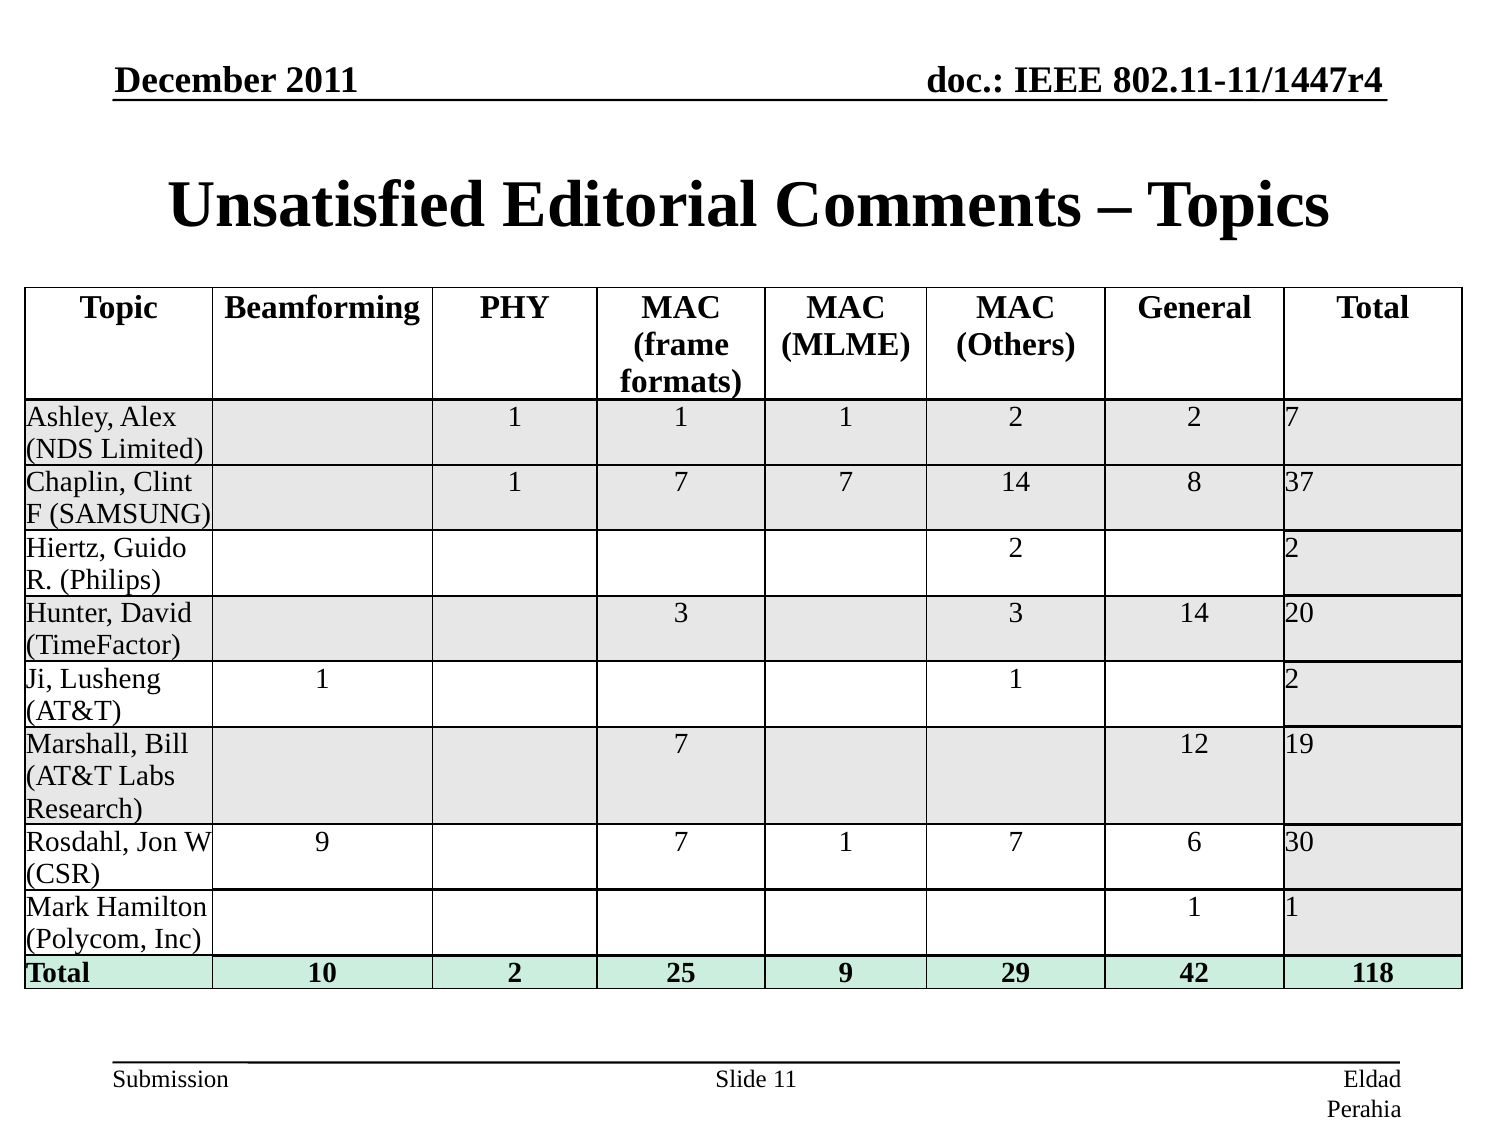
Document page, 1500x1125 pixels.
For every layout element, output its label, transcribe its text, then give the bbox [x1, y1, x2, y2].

table_cell [927, 891, 1104, 954]
table_cell 7 [598, 825, 764, 888]
table_cell [766, 891, 926, 954]
table_cell [213, 891, 432, 954]
table_cell 7 [1285, 401, 1461, 464]
table_cell 30 [1285, 826, 1461, 888]
table_cell 1 [927, 662, 1104, 726]
table_cell [213, 466, 432, 529]
table_cell 2 [1285, 663, 1461, 725]
table_cell 3 [598, 597, 764, 660]
table_cell [766, 597, 926, 660]
table_cell Hunter, David (TimeFactor) [26, 597, 212, 660]
table_cell 9 [766, 957, 926, 988]
table_cell Rosdahl, Jon W (CSR) [26, 825, 212, 889]
table_cell 29 [927, 957, 1104, 988]
table_cell [433, 597, 596, 660]
table_cell 20 [1285, 597, 1461, 660]
table_cell 7 [927, 825, 1104, 888]
table_cell [598, 531, 764, 595]
table_cell 7 [766, 466, 926, 529]
table_cell 14 [1106, 597, 1283, 660]
table_cell 1 [433, 466, 596, 529]
table_cell [213, 531, 432, 595]
table_cell 37 [1285, 466, 1461, 529]
table_header General [1106, 288, 1283, 398]
table_cell 7 [598, 728, 764, 823]
table_cell 14 [927, 466, 1104, 529]
table_cell Ashley, Alex (NDS Limited) [26, 401, 212, 464]
table_cell [433, 531, 596, 595]
table_cell 118 [1285, 957, 1461, 988]
table_header Topic [26, 288, 212, 398]
table_cell 9 [213, 825, 432, 888]
table_cell 3 [927, 597, 1104, 660]
title Unsatisfied Editorial Comments – Topics [112, 112, 1388, 287]
table_cell Chaplin, Clint F (SAMSUNG) [26, 466, 212, 529]
table_header PHY [433, 288, 596, 398]
table_cell 2 [927, 401, 1104, 464]
table_cell [766, 662, 926, 726]
table_cell 2 [927, 531, 1104, 595]
table_cell Total [26, 956, 212, 988]
table_cell [213, 597, 432, 660]
table_cell 8 [1106, 466, 1283, 529]
table_cell 7 [598, 466, 764, 529]
table_cell 10 [213, 957, 432, 988]
table_cell 1 [766, 825, 926, 888]
table_cell 25 [598, 957, 764, 988]
table_cell 42 [1106, 957, 1283, 988]
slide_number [114, 54, 362, 101]
table_cell [766, 728, 926, 823]
table_cell 1 [1106, 891, 1283, 954]
table_cell [1106, 531, 1283, 595]
table_cell [927, 728, 1104, 823]
table_cell [1106, 662, 1283, 726]
table_header MAC (MLME) [766, 288, 926, 398]
table_header Total [1285, 288, 1461, 398]
table_header MAC (Others) [927, 288, 1104, 398]
table_cell [433, 728, 596, 823]
table_cell [766, 531, 926, 595]
table_cell 2 [1285, 532, 1461, 594]
table_cell [598, 662, 764, 726]
table_cell Mark Hamilton (Polycom, Inc) [26, 891, 212, 954]
table_cell Ji, Lusheng (AT&T) [26, 662, 212, 726]
table_header MAC (frame formats) [598, 288, 764, 398]
table_cell 1 [766, 401, 926, 464]
table_cell 19 [1285, 728, 1461, 823]
table_cell Marshall, Bill (AT&T Labs Research) [26, 728, 212, 823]
table_cell 1 [1285, 891, 1461, 954]
table_cell [433, 825, 596, 888]
table_cell 1 [598, 401, 764, 464]
table_cell 1 [433, 401, 596, 464]
table_cell [433, 662, 596, 726]
table_cell 12 [1106, 728, 1283, 823]
table_cell [598, 891, 764, 954]
slide_number Slide 11 [712, 1061, 800, 1093]
table_cell [213, 728, 432, 823]
table_cell Hiertz, Guido R. (Philips) [26, 531, 212, 595]
table_cell 2 [433, 957, 596, 988]
table_cell [433, 891, 596, 954]
table_cell 2 [1106, 401, 1283, 464]
table_header Beamforming [213, 288, 432, 398]
table_cell 1 [213, 662, 432, 726]
footer Eldad Perahia, Intel Corporation [1324, 1061, 1402, 1093]
table_cell 6 [1106, 825, 1283, 888]
table_cell [213, 401, 432, 464]
